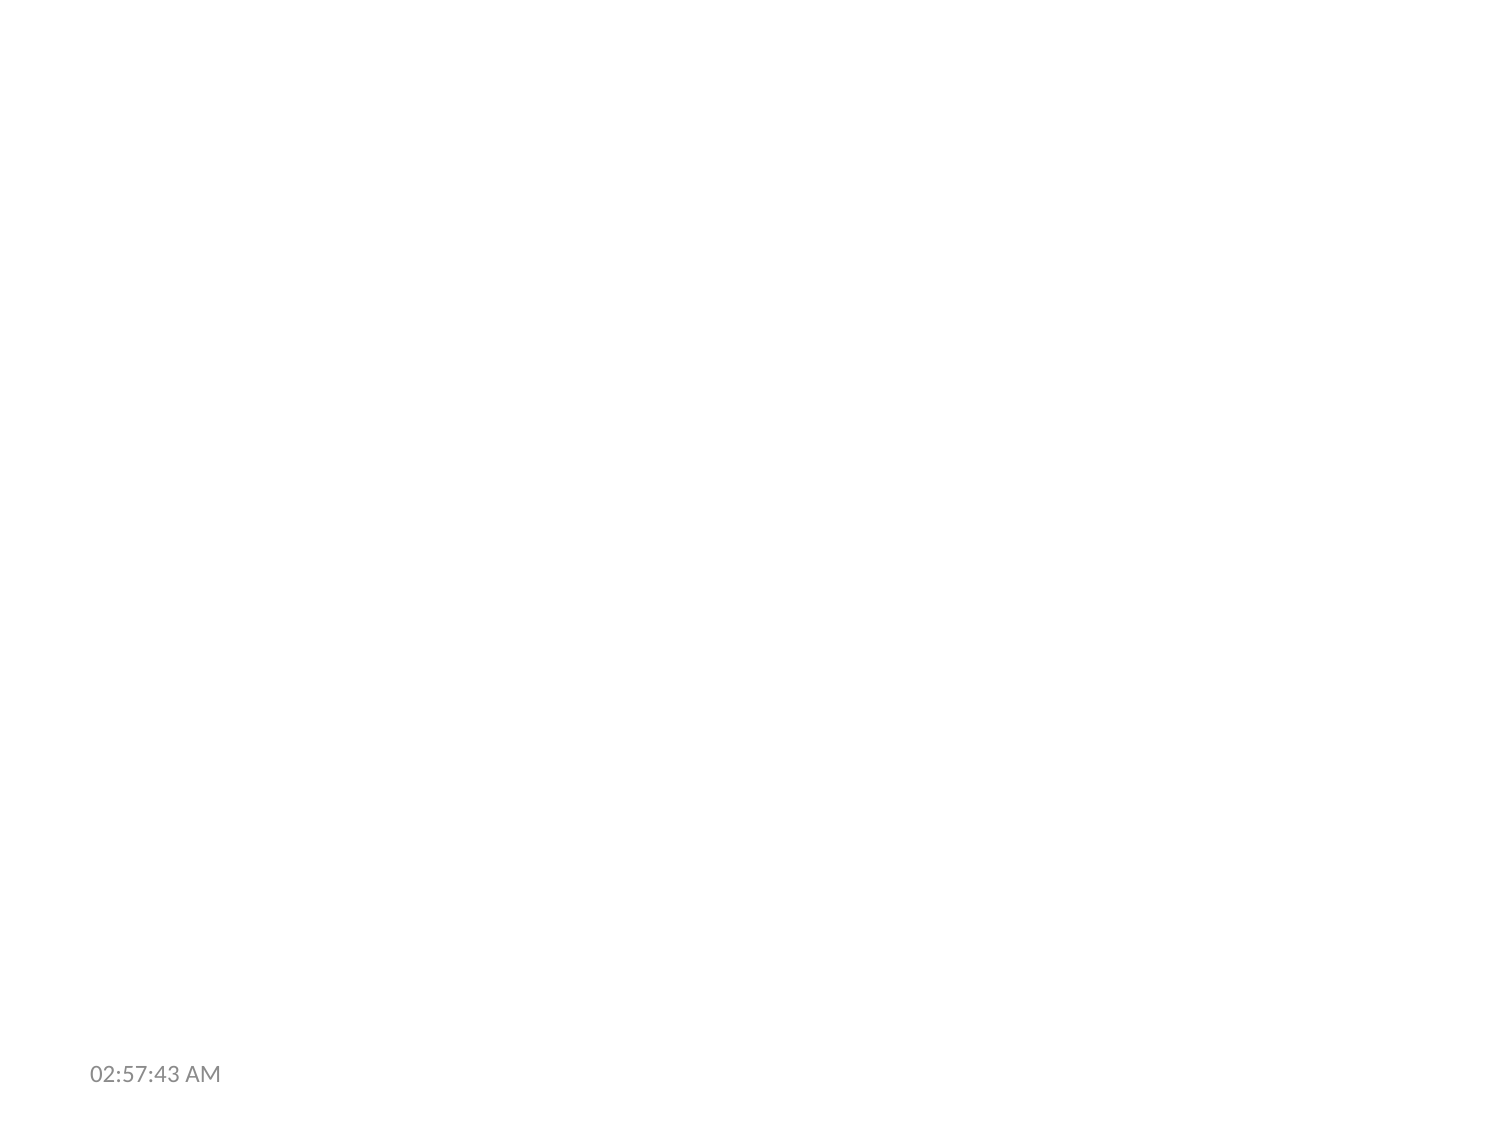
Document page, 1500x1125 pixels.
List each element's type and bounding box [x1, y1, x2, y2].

slide_number [75, 1042, 425, 1103]
